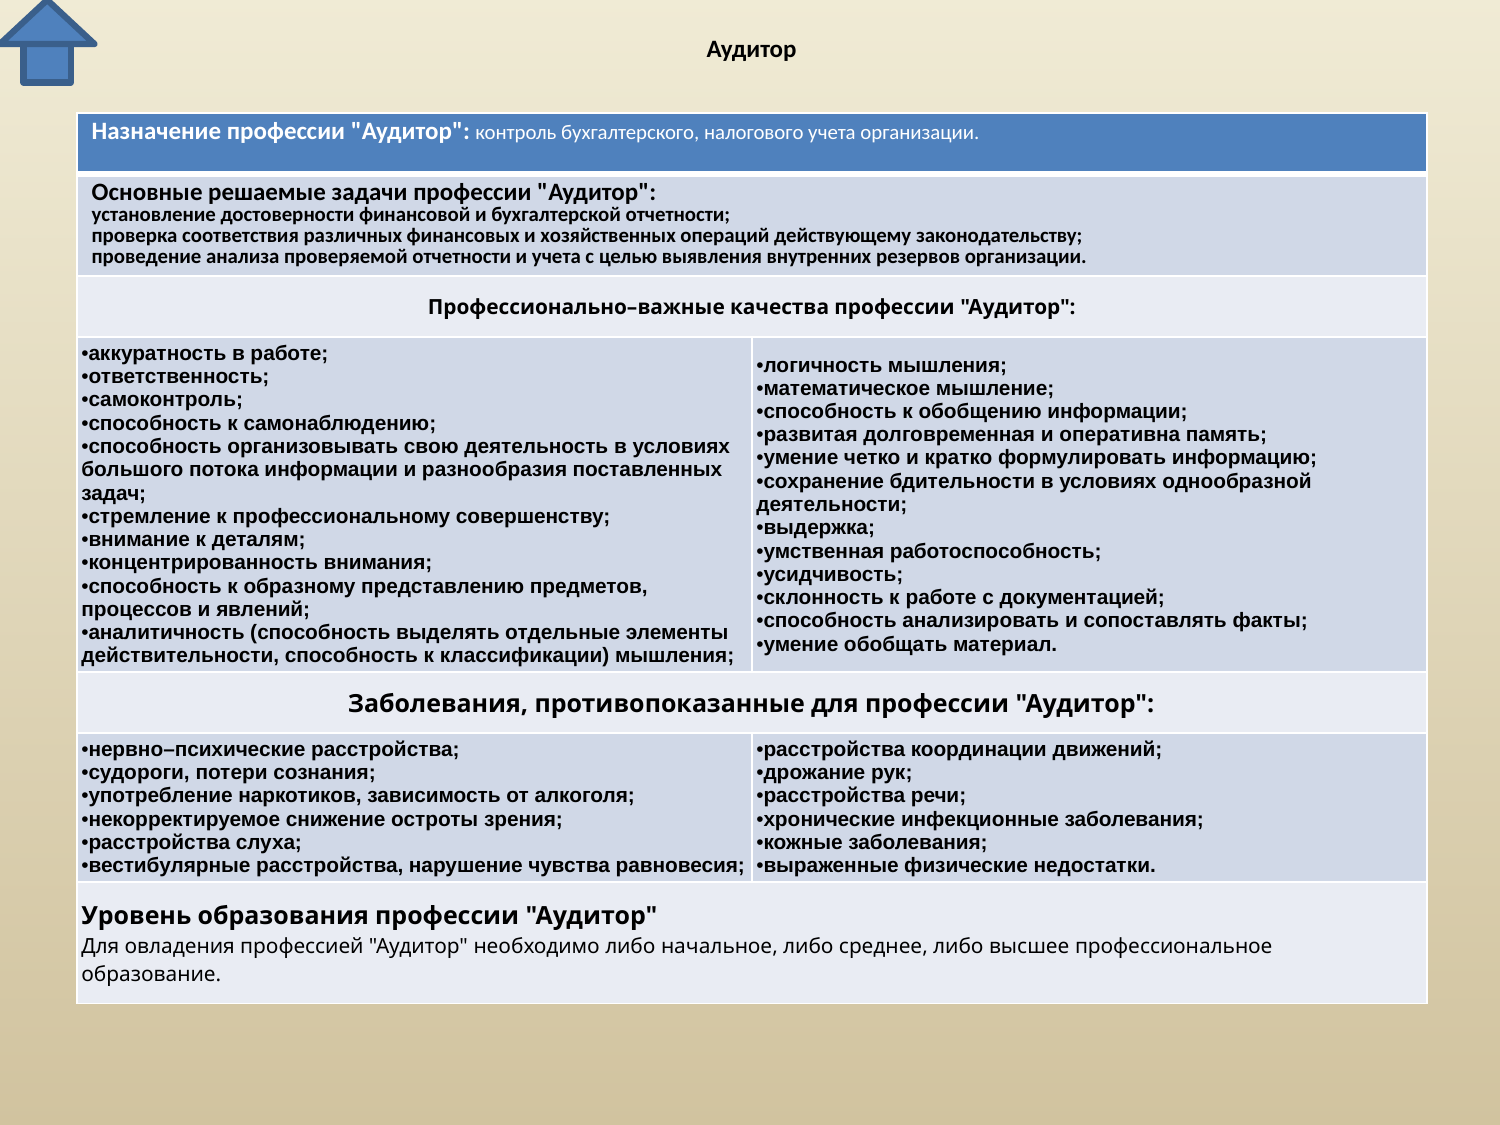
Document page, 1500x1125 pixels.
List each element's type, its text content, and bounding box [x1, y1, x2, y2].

table_cell Профессионально–важные качества профессии "Аудитор": [78, 277, 1426, 336]
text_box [2, 1, 93, 81]
table_cell логичность мышления; математическое мышление; способность к обобщению информации; развитая долговременная и оперативна память; умение четко и кратко формулировать информацию; сохранение бдительности в условиях однообразной деятельности; выдержка; умственная работоспособность; усидчивость; склонность к работе с документацией; способность анализировать и сопоставлять факты; умение обобщать материал. [753, 338, 1426, 671]
table_cell Уровень образования профессии "Аудитор" Для овладения профессией "Аудитор" необходимо либо начальное, либо среднее, либо высшее профессиональное образование. [78, 883, 1426, 1003]
title Аудитор [76, 0, 1427, 96]
table_cell Заболевания, противопоказанные для профессии "Аудитор": [78, 673, 1426, 732]
table_cell Основные решаемые задачи профессии "Аудитор": установление достоверности финансовой и бухгалтерской отчетности; проверка соответствия различных финансовых и хозяйственных операций действующему законодательству; проведение анализа проверяемой отчетности и учета с целью выявления внутренних резервов организации. [78, 177, 1426, 275]
table_cell аккуратность в работе; ответственность; самоконтроль; способность к самонаблюдению; способность организовывать свою деятельность в условиях большого потока информации и разнообразия поставленных задач; стремление к профессиональному совершенству; внимание к деталям; концентрированность внимания; способность к образному представлению предметов, процессов и явлений; аналитичность (способность выделять отдельные элементы действительности, способность к классификации) мышления; [78, 338, 751, 671]
table_header Назначение профессии "Аудитор": контроль бухгалтерского, налогового учета организации. [78, 114, 1426, 171]
table_cell нервно–психические расстройства; судороги, потери сознания; употребление наркотиков, зависимость от алкоголя; некорректируемое снижение остроты зрения; расстройства слуха; вестибулярные расстройства, нарушение чувства равновесия; [78, 734, 751, 881]
table_cell расстройства координации движений; дрожание рук; расстройства речи; хронические инфекционные заболевания; кожные заболевания; выраженные физические недостатки. [753, 734, 1426, 881]
